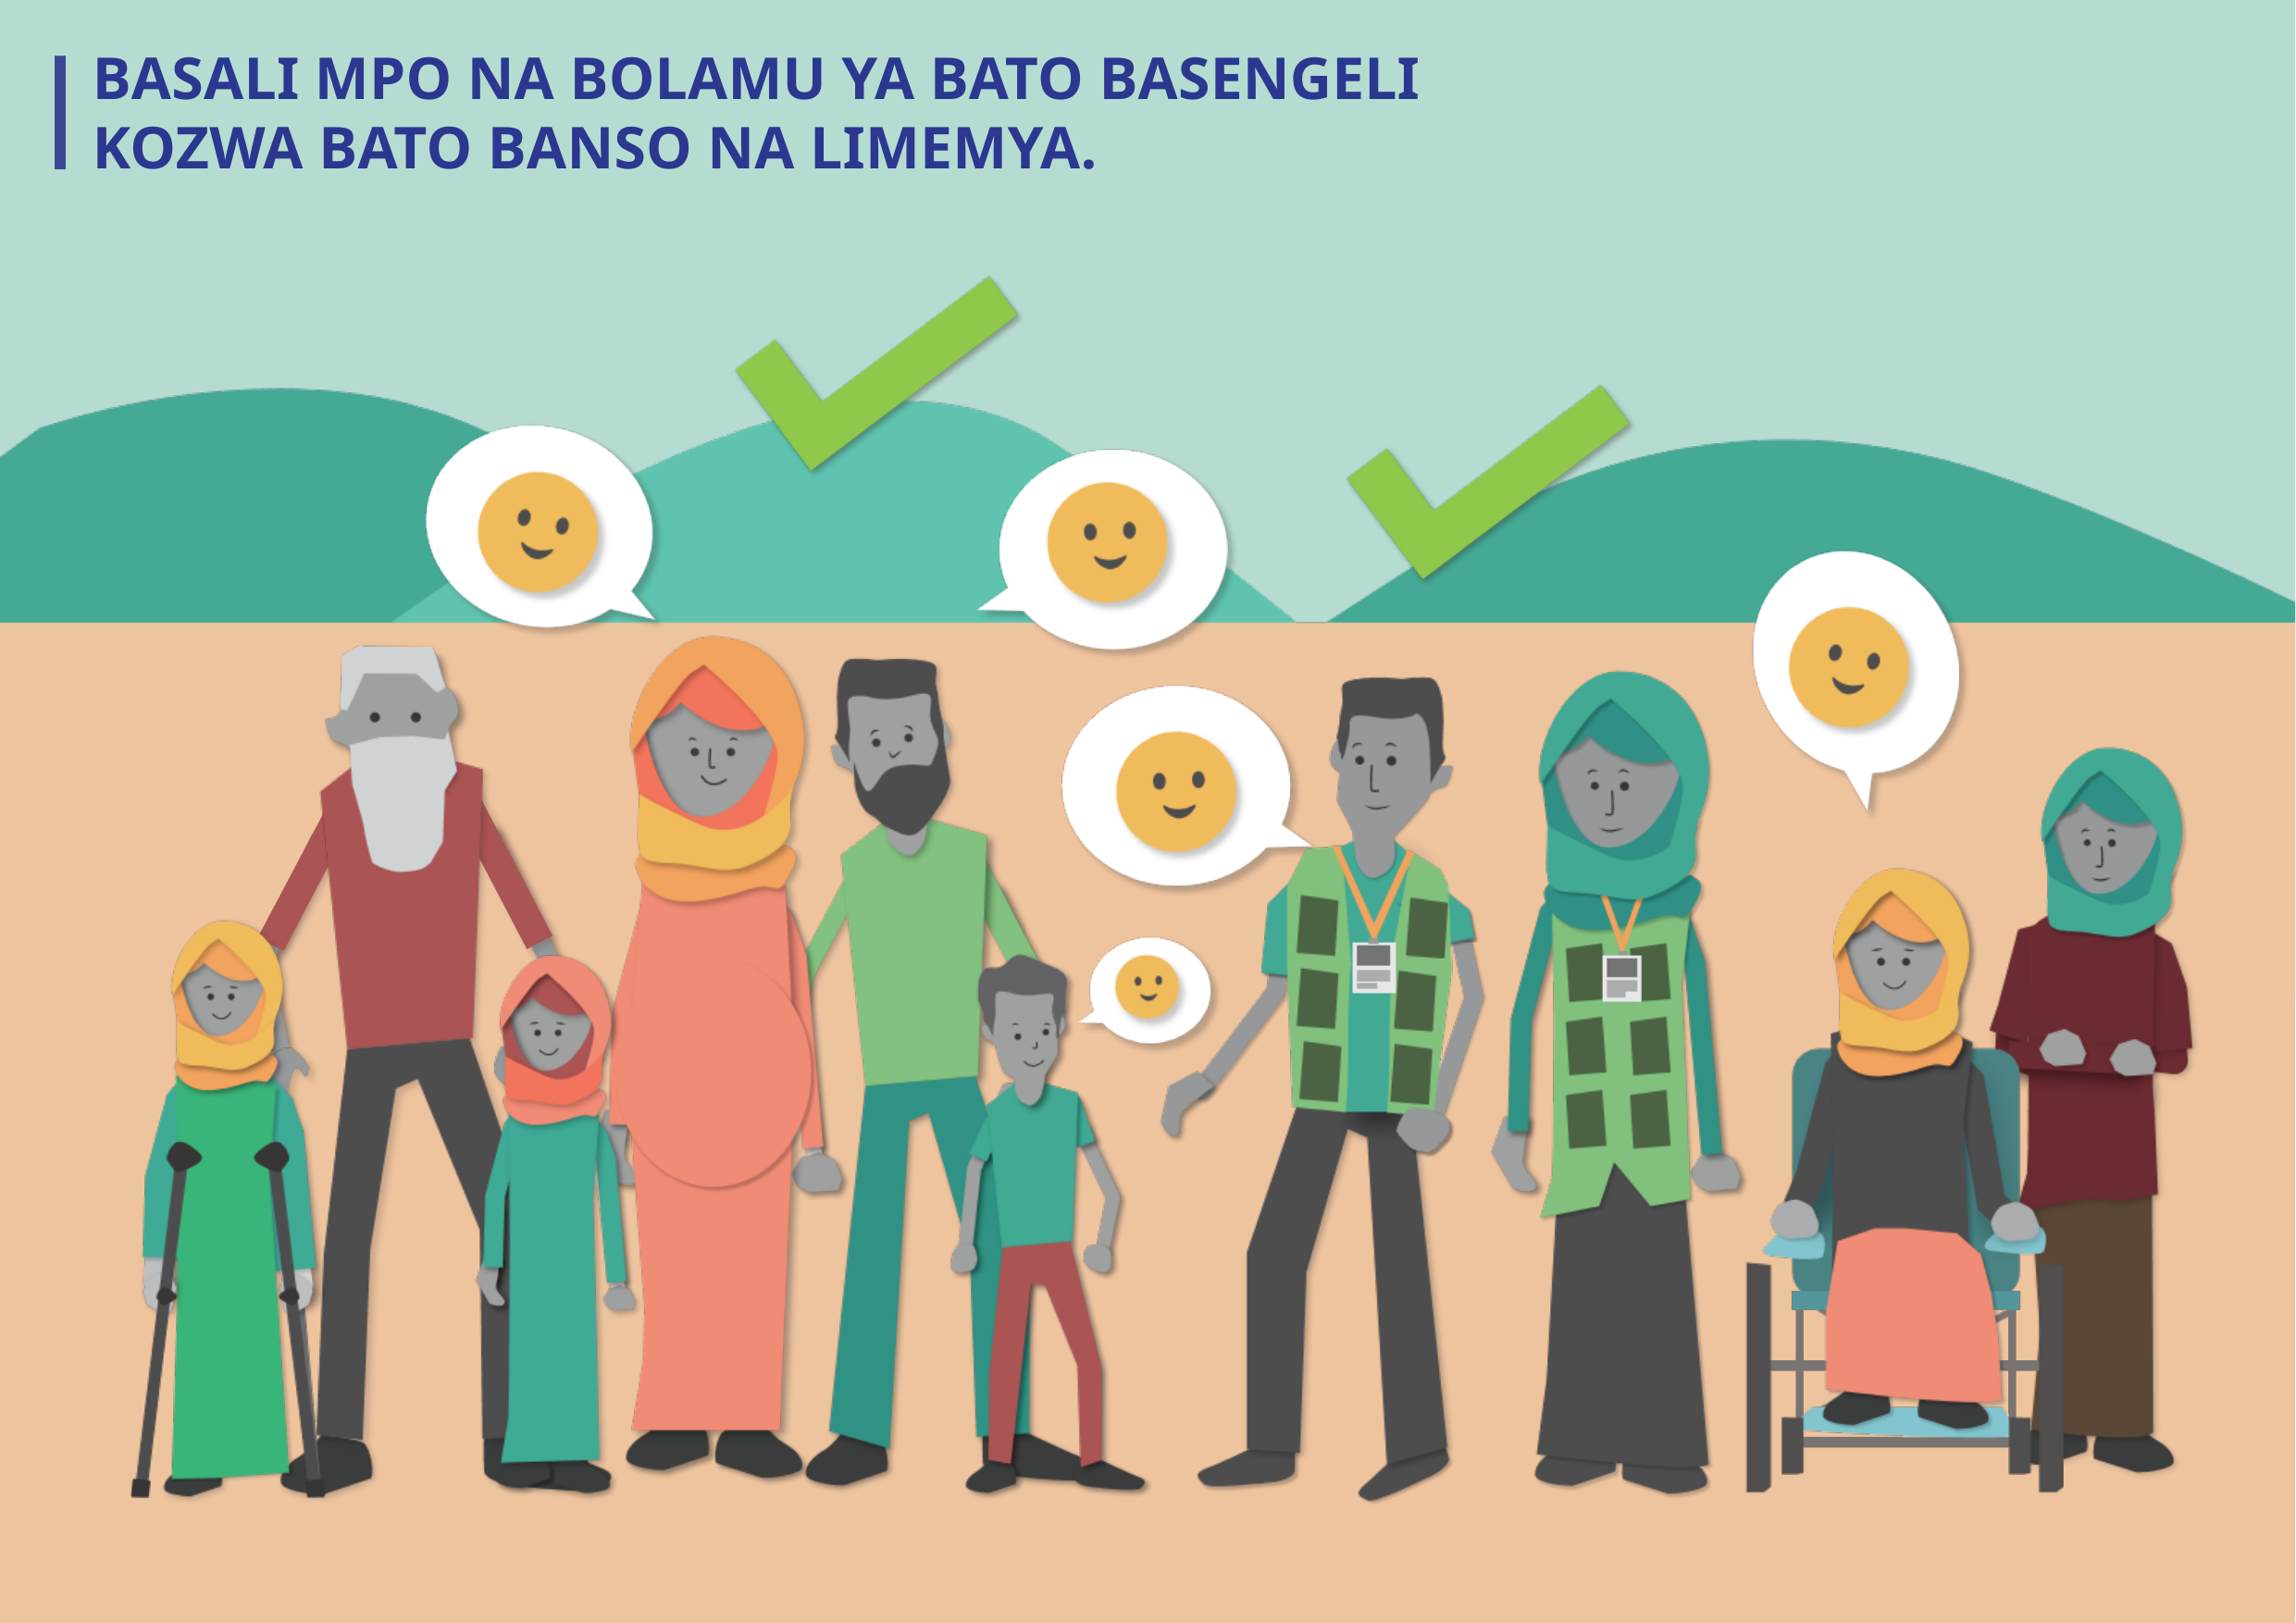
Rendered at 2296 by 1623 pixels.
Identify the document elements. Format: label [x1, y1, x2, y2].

text_box [0, 0, 2296, 1623]
